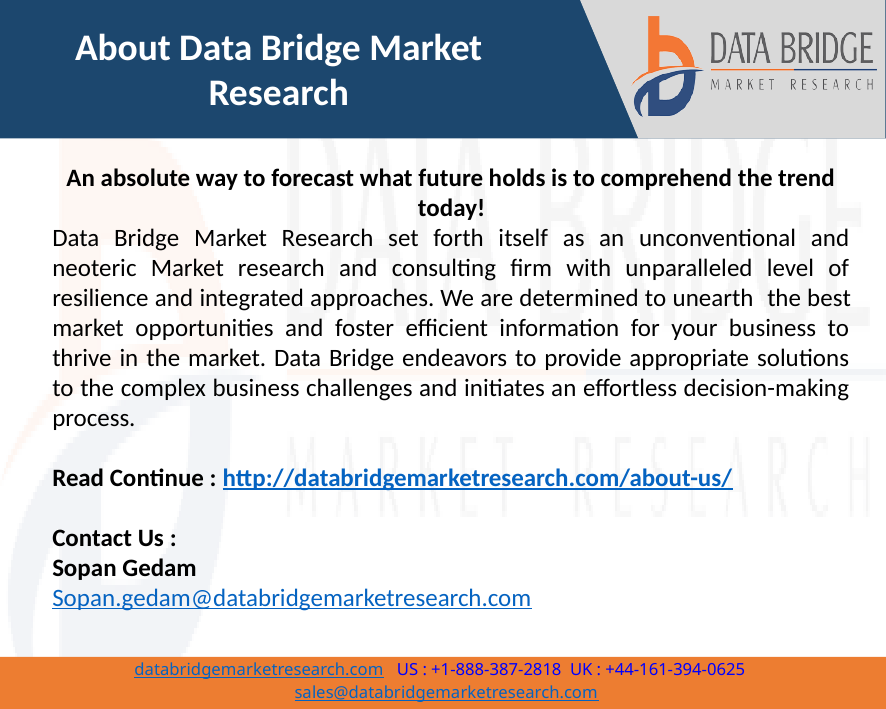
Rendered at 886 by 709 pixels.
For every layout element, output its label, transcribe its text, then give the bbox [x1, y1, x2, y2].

text_box About Data Bridge Market Research [0, 15, 558, 121]
picture [631, 16, 877, 117]
text_box An absolute way to forecast what future holds is to comprehend the trend today! Data Bridge Market Research set forth itself as an unconventional and neoteric Market research and consulting firm with unparalleled level of resilience and integrated approaches. We are determined to unearth the best market opportunities and foster efficient information for your business to thrive in the market. Data Bridge endeavors to provide appropriate solutions to the complex business challenges and initiates an effortless decision-making process. Read Continue : http://databridgemarketresearch.com/about-us/ Contact Us : Sopan Gedam Sopan.gedam@databridgemarketresearch.com [37, 154, 866, 649]
